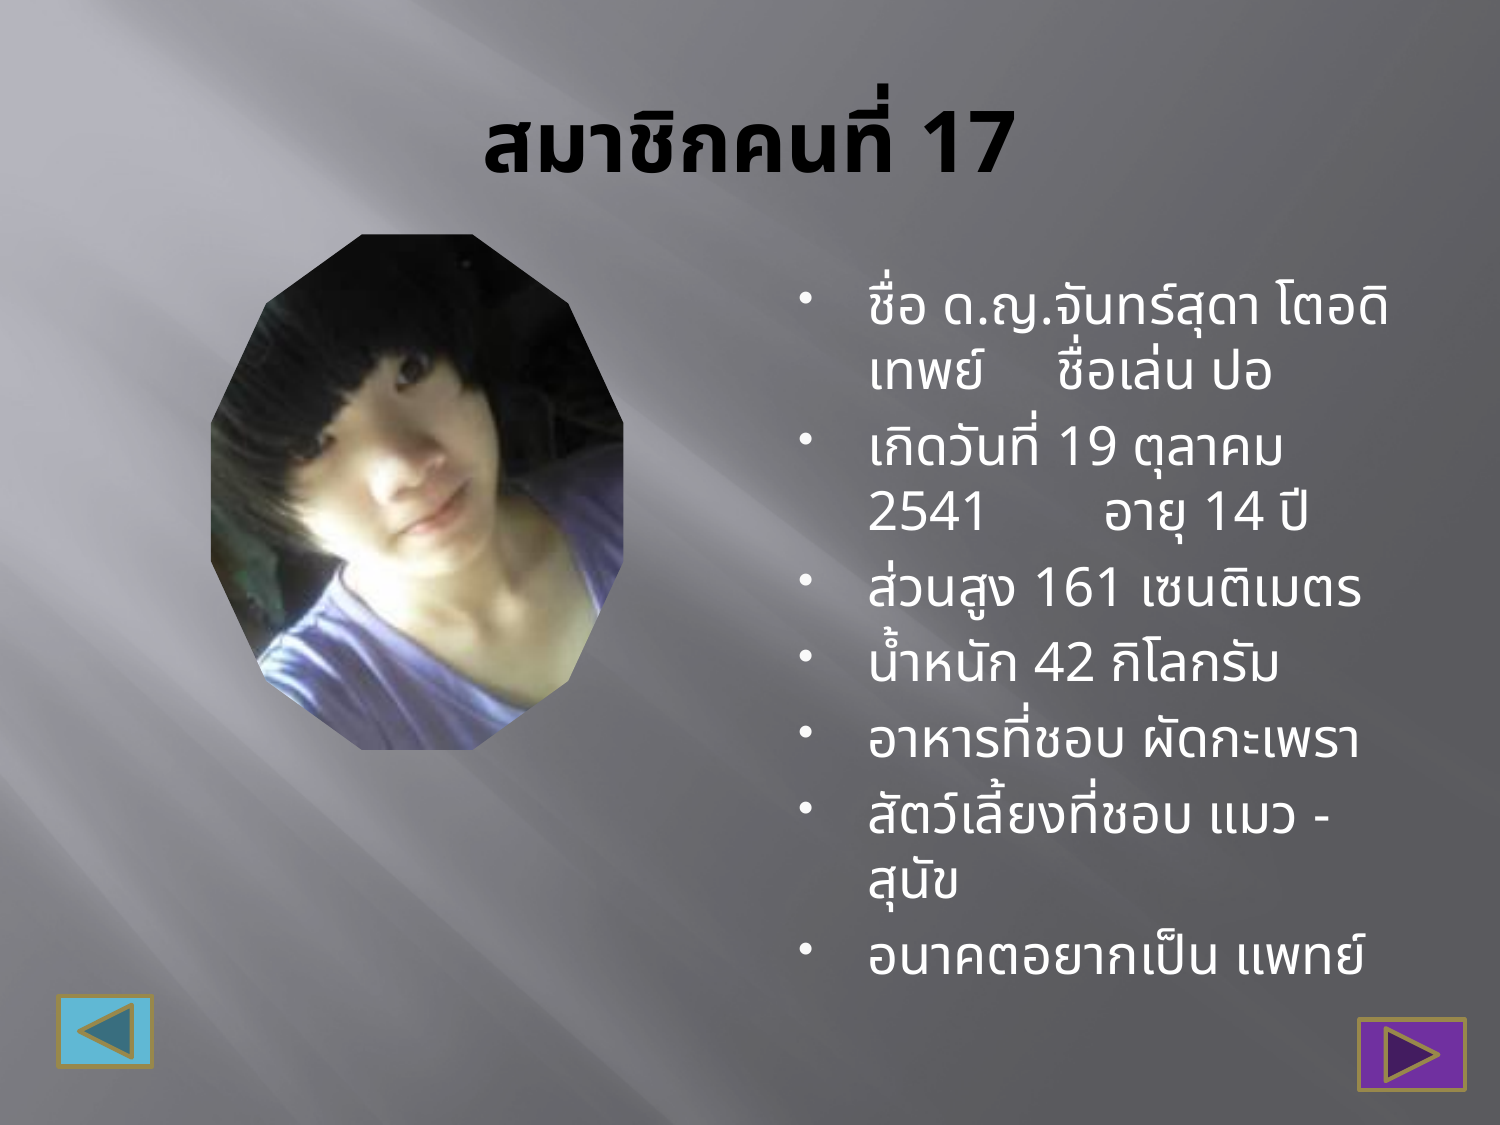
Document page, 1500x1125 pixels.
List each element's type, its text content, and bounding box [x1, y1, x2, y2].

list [210, 234, 624, 751]
text_box [1357, 1017, 1467, 1092]
list ชื่อ ด.ญ.จันทร์สุดา โตอดิเทพย์ ชื่อเล่น ปอ เกิดวันที่ 19 ตุลาคม 2541 อายุ 14 ปี ส่วนสูง 161 เซนติเมตร น้ำหนัก 42 กิโลกรัม อาหารที่ชอบ ผัดกะเพรา สัตว์เลี้ยงที่ชอบ แมว - สุนัข อนาคตอยากเป็น แพทย์ [762, 262, 1425, 1005]
text_box [56, 994, 154, 1069]
title สมาชิกคนที่ 17 [75, 45, 1425, 233]
